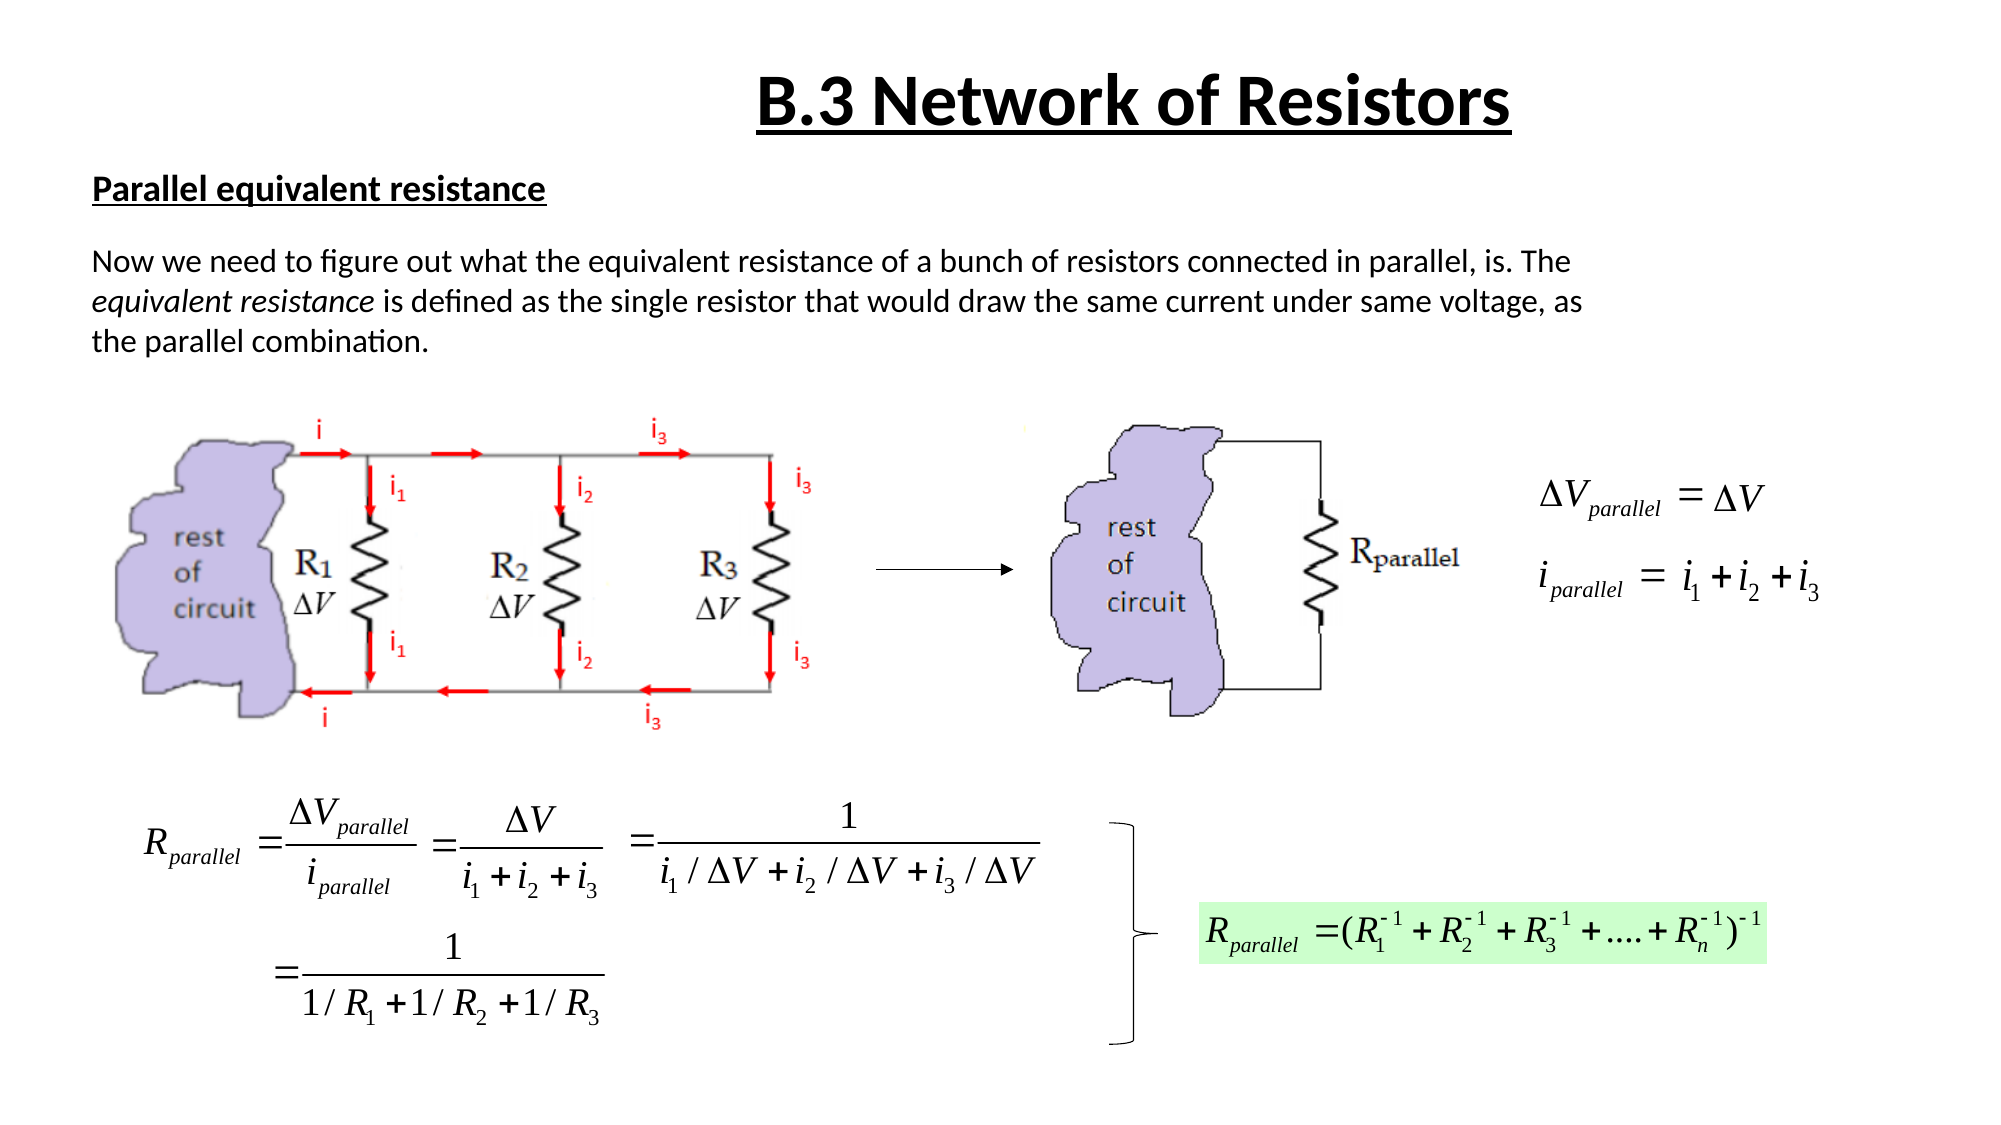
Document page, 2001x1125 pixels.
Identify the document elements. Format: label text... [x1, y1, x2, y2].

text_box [1707, 474, 1774, 521]
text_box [136, 786, 424, 907]
picture [92, 407, 850, 745]
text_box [620, 790, 1047, 902]
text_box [423, 795, 610, 907]
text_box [265, 922, 613, 1034]
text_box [1018, 411, 1483, 728]
text_box Now we need to figure out what the equivalent resistance of a bunch of resistors connected in parallel, is. The equivalent resistance is defined as the single resistor that would draw the same current under same voltage, as the parallel combination. [76, 231, 1652, 367]
text_box Parallel equivalent resistance [77, 156, 562, 216]
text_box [1199, 901, 1767, 965]
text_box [1533, 466, 1705, 530]
text_box B.3 Network of Resistors [741, 53, 1534, 152]
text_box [1677, 544, 1826, 613]
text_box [1533, 547, 1665, 611]
text_box [1109, 822, 1158, 1045]
